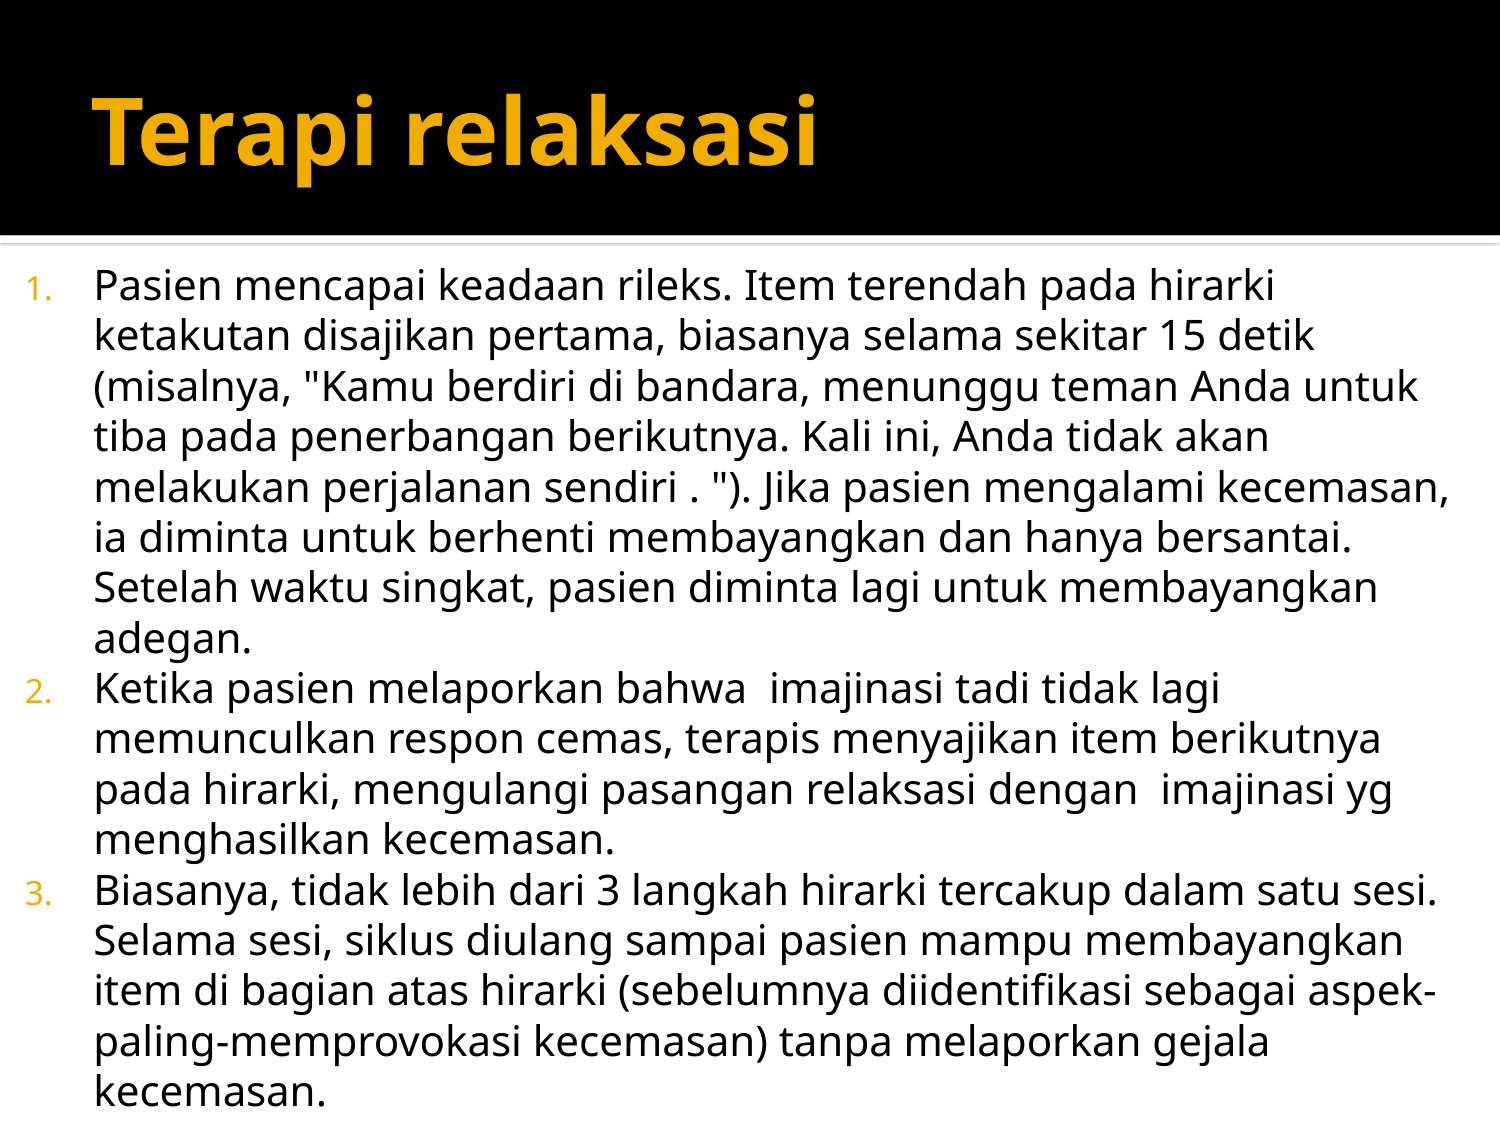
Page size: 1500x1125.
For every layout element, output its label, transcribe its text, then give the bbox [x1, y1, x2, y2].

title Terapi relaksasi [75, 25, 1425, 231]
list Pasien mencapai keadaan rileks. Item terendah pada hirarki ketakutan disajikan pertama, biasanya selama sekitar 15 detik (misalnya, "Kamu berdiri di bandara, menunggu teman Anda untuk tiba pada penerbangan berikutnya. Kali ini, Anda tidak akan melakukan perjalanan sendiri . "). Jika pasien mengalami kecemasan, ia diminta untuk berhenti membayangkan dan hanya bersantai. Setelah waktu singkat, pasien diminta lagi untuk membayangkan adegan. Ketika pasien melaporkan bahwa imajinasi tadi tidak lagi memunculkan respon cemas, terapis menyajikan item berikutnya pada hirarki, mengulangi pasangan relaksasi dengan imajinasi yg menghasilkan kecemasan. Biasanya, tidak lebih dari 3 langkah hirarki tercakup dalam satu sesi. Selama sesi, siklus diulang sampai pasien mampu membayangkan item di bagian atas hirarki (sebelumnya diidentifikasi sebagai aspek-paling-memprovokasi kecemasan) tanpa melaporkan gejala kecemasan. [0, 243, 1500, 1125]
